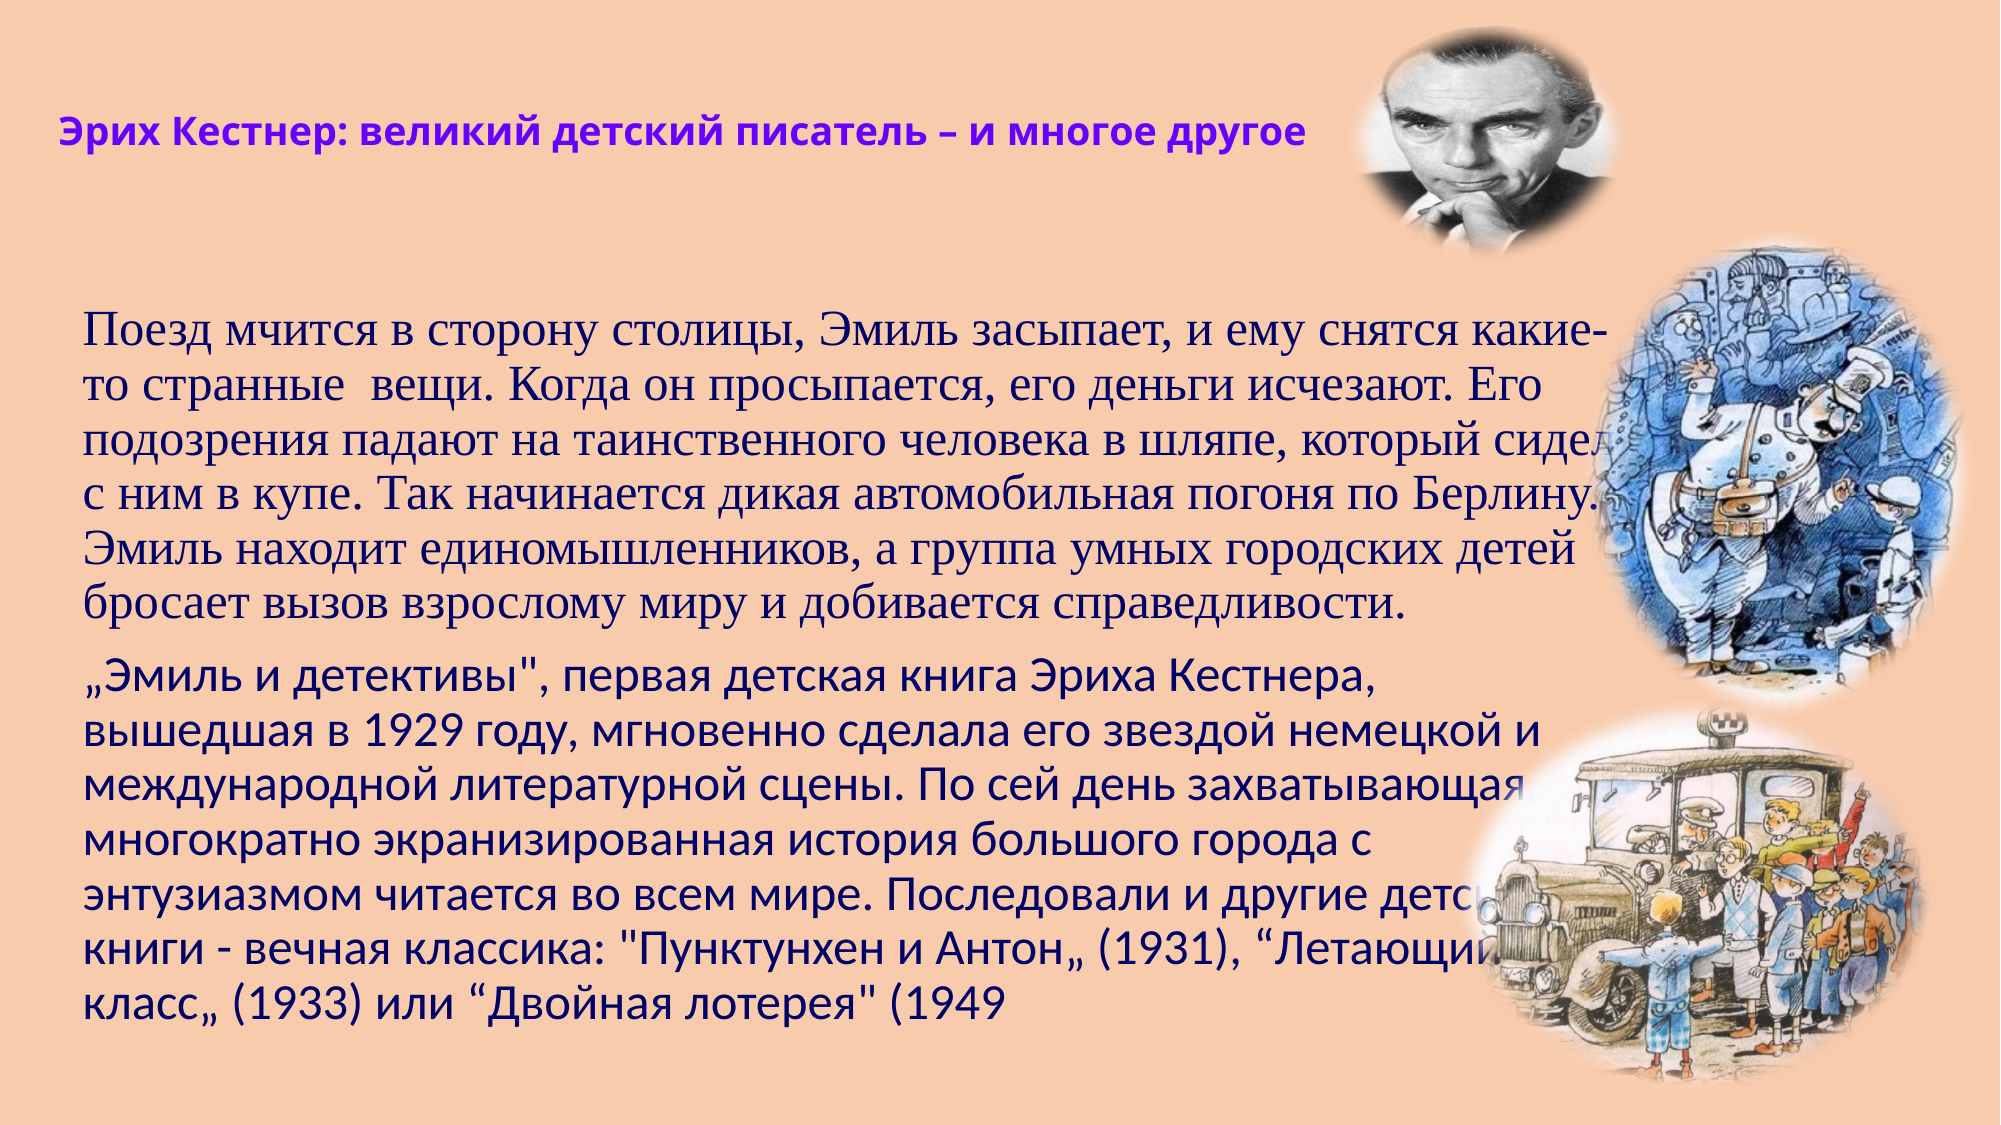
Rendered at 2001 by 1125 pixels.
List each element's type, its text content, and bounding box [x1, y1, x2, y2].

picture [1340, 15, 1979, 1096]
title Эрих Кестнер: великий детский писатель – и многое другое [43, 46, 1330, 224]
list Поезд мчится в сторону столицы, Эмиль засыпает, и ему снятся какие-то странные вещи. Когда он просыпается, его деньги исчезают. Его подозрения падают на таинственного человека в шляпе, который сидел с ним в купе. Так начинается дикая автомобильная погоня по Берлину. Эмиль находит единомышленников, а группа умных городских детей бросает вызов взрослому миру и добивается справедливости. „Эмиль и детективы", первая детская книга Эриха Кестнера, вышедшая в 1929 году, мгновенно сделала его звездой немецкой и международной литературной сцены. По сей день захватывающая, многократно экранизированная история большого города с энтузиазмом читается во всем мире. Последовали и другие детские книги - вечная классика: "Пунктунхен и Антон„ (1931), “Летающий класс„ (1933) или “Двойная лотерея" (1949 [67, 215, 1579, 1083]
